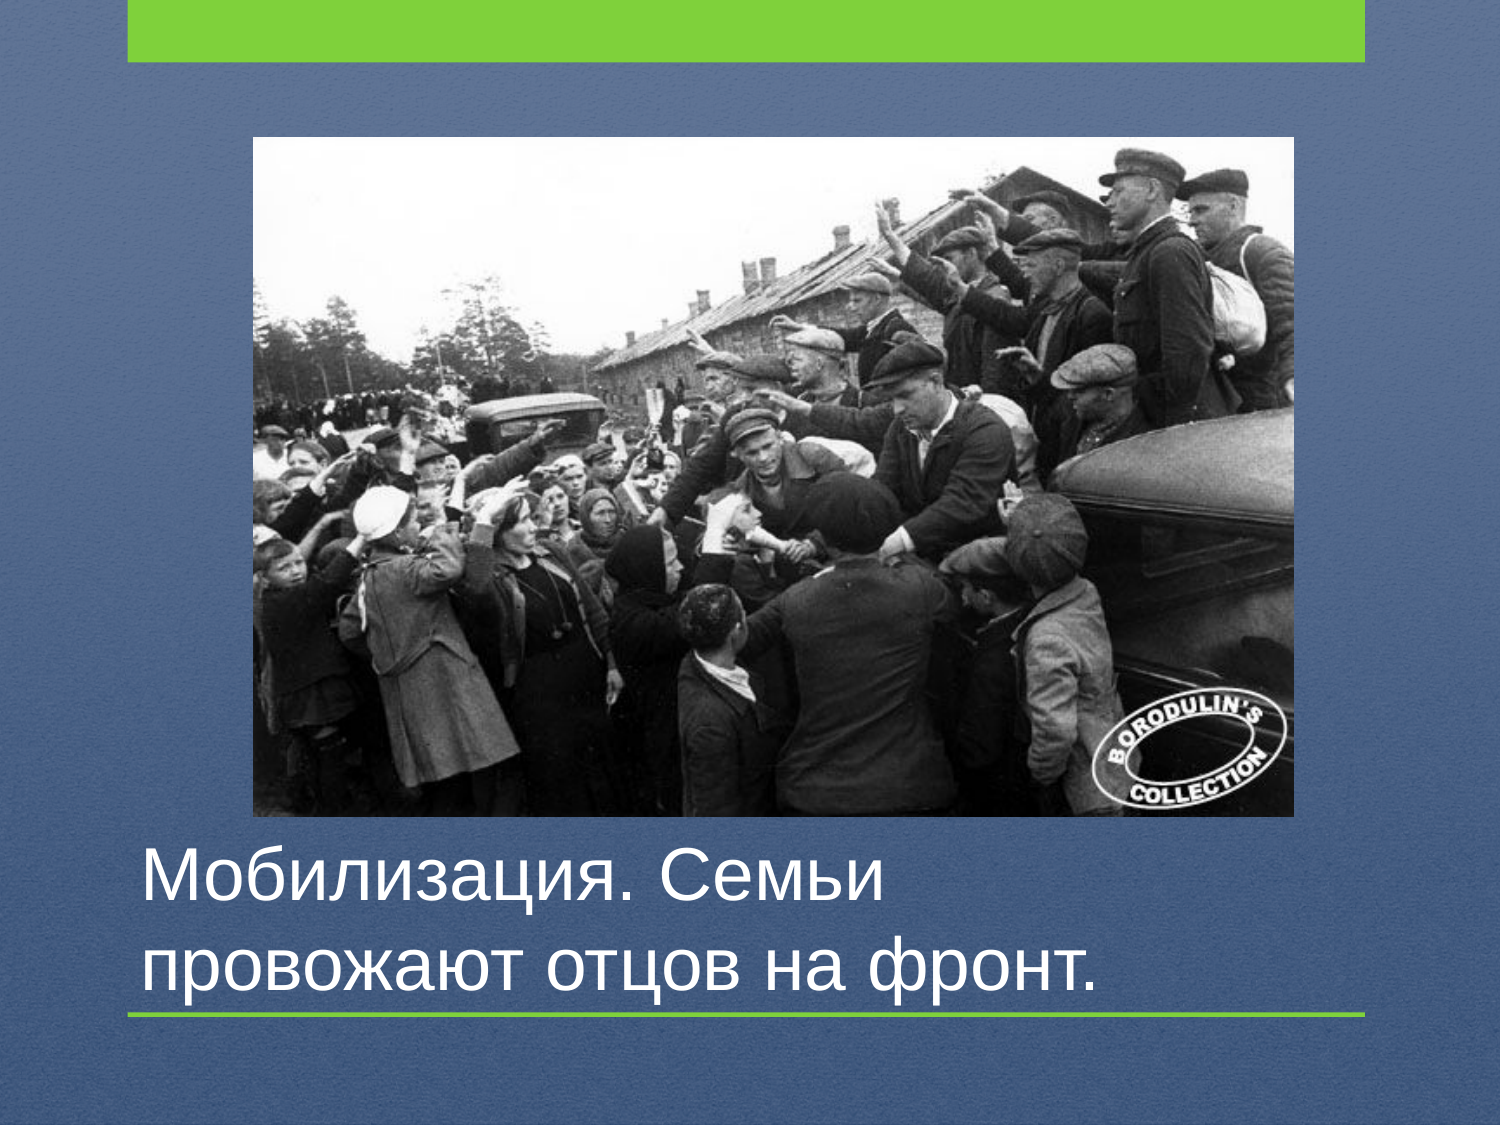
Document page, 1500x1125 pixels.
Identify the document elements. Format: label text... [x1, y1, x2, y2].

picture [253, 137, 1295, 817]
title Мобилизация. Семьи провожают отцов на фронт. [125, 750, 1238, 1013]
